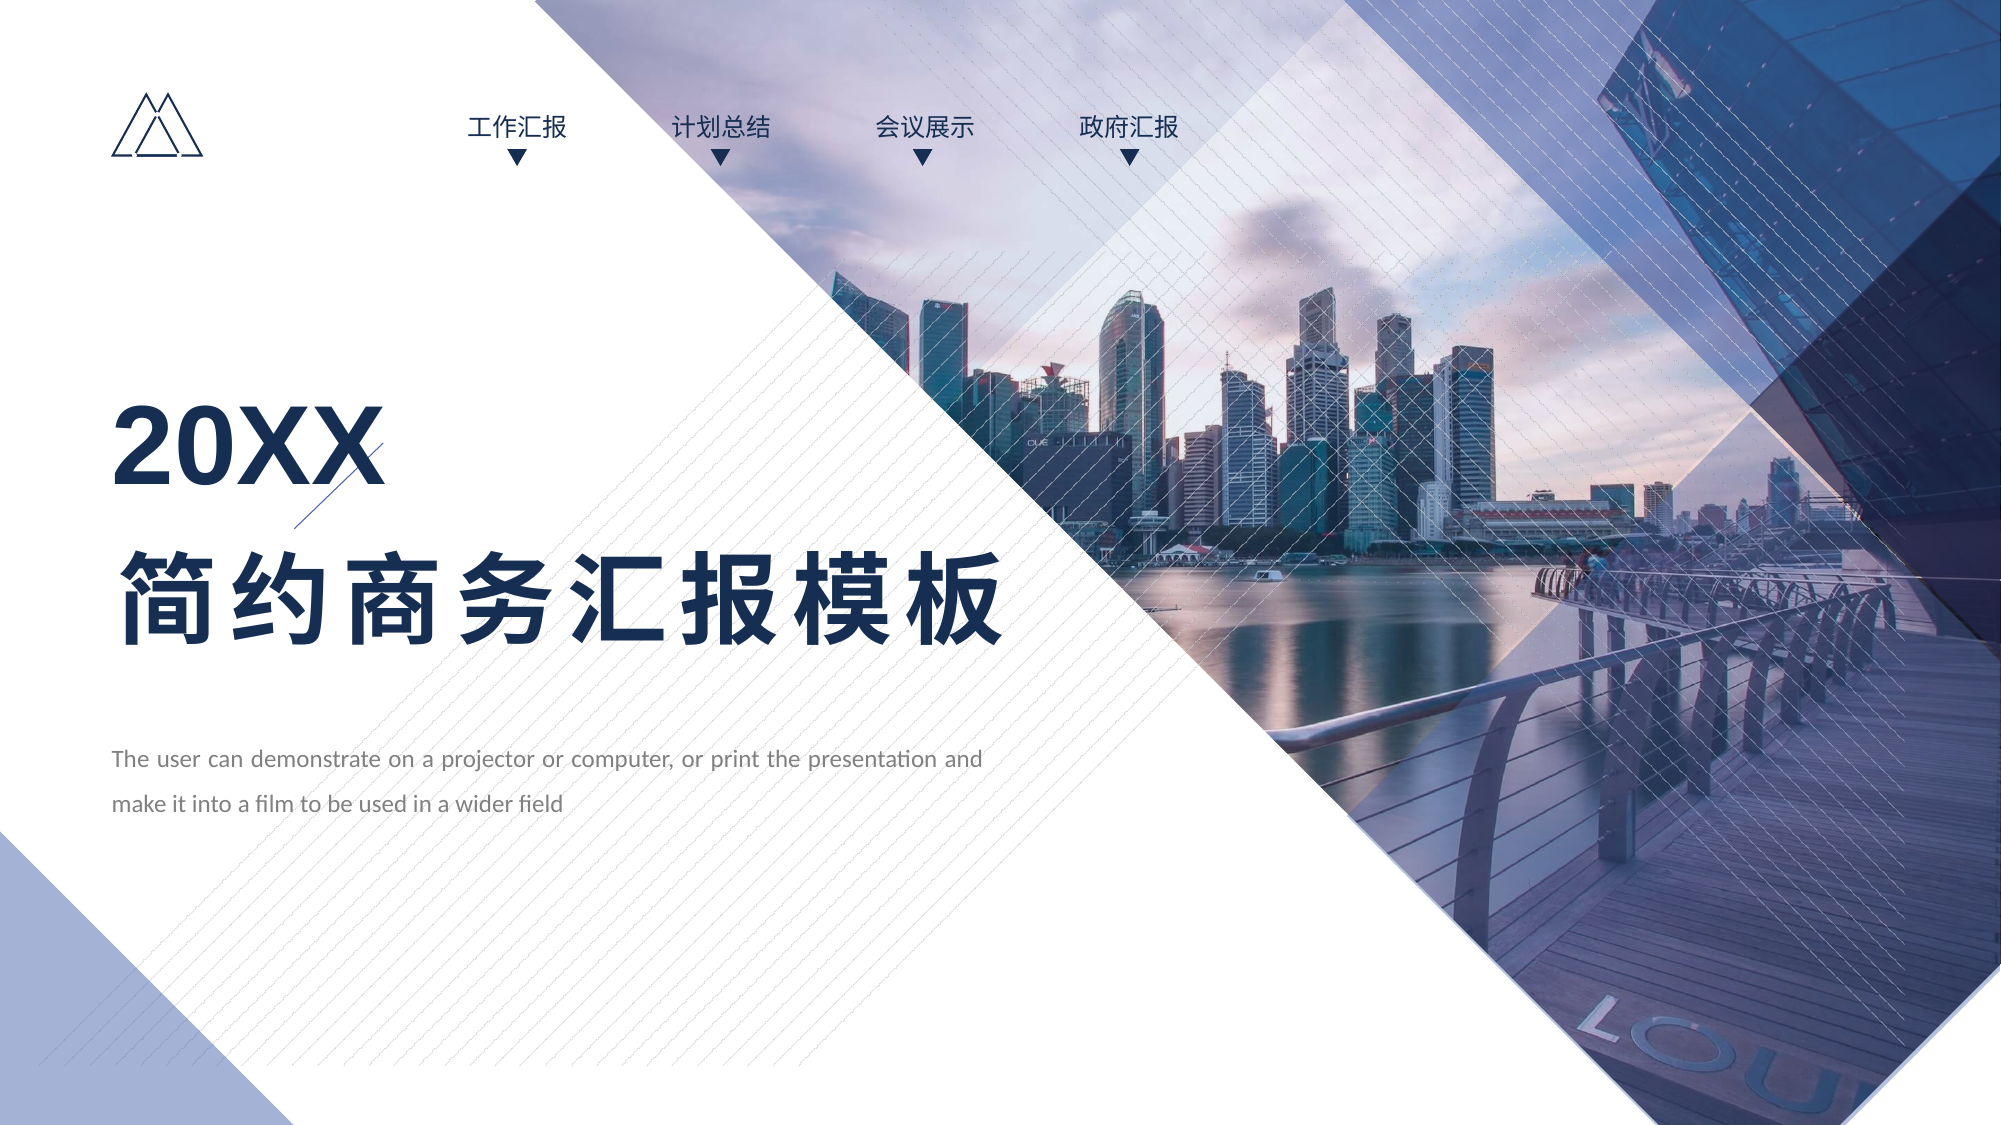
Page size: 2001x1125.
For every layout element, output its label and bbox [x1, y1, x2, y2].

picture [534, 0, 2001, 1125]
text_box [38, 0, 1905, 1108]
text_box [112, 94, 202, 158]
text_box [294, 443, 384, 529]
text_box [0, 829, 296, 1125]
